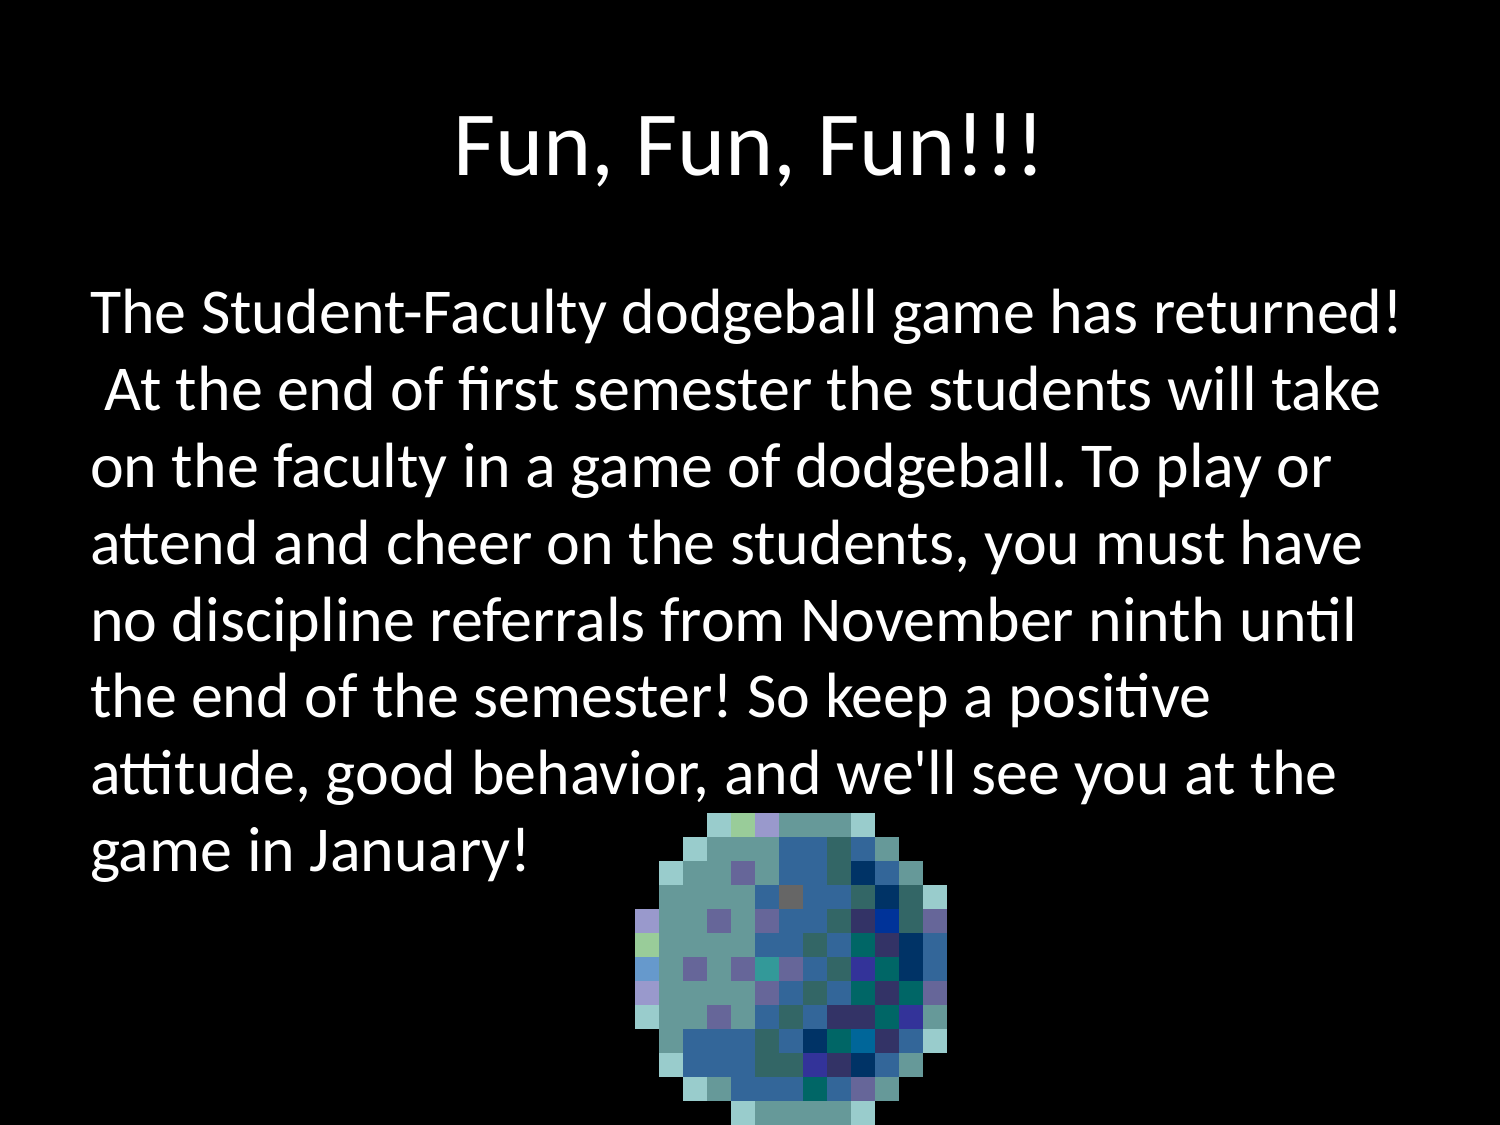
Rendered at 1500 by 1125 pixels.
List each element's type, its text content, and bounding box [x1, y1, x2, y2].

picture [587, 765, 948, 1125]
list The Student-Faculty dodgeball game has returned! At the end of first semester the students will take on the faculty in a game of dodgeball. To play or attend and cheer on the students, you must have no discipline referrals from November ninth until the end of the semester! So keep a positive attitude, good behavior, and we'll see you at the game in January! [75, 262, 1425, 1005]
title Fun, Fun, Fun!!! [75, 45, 1425, 233]
